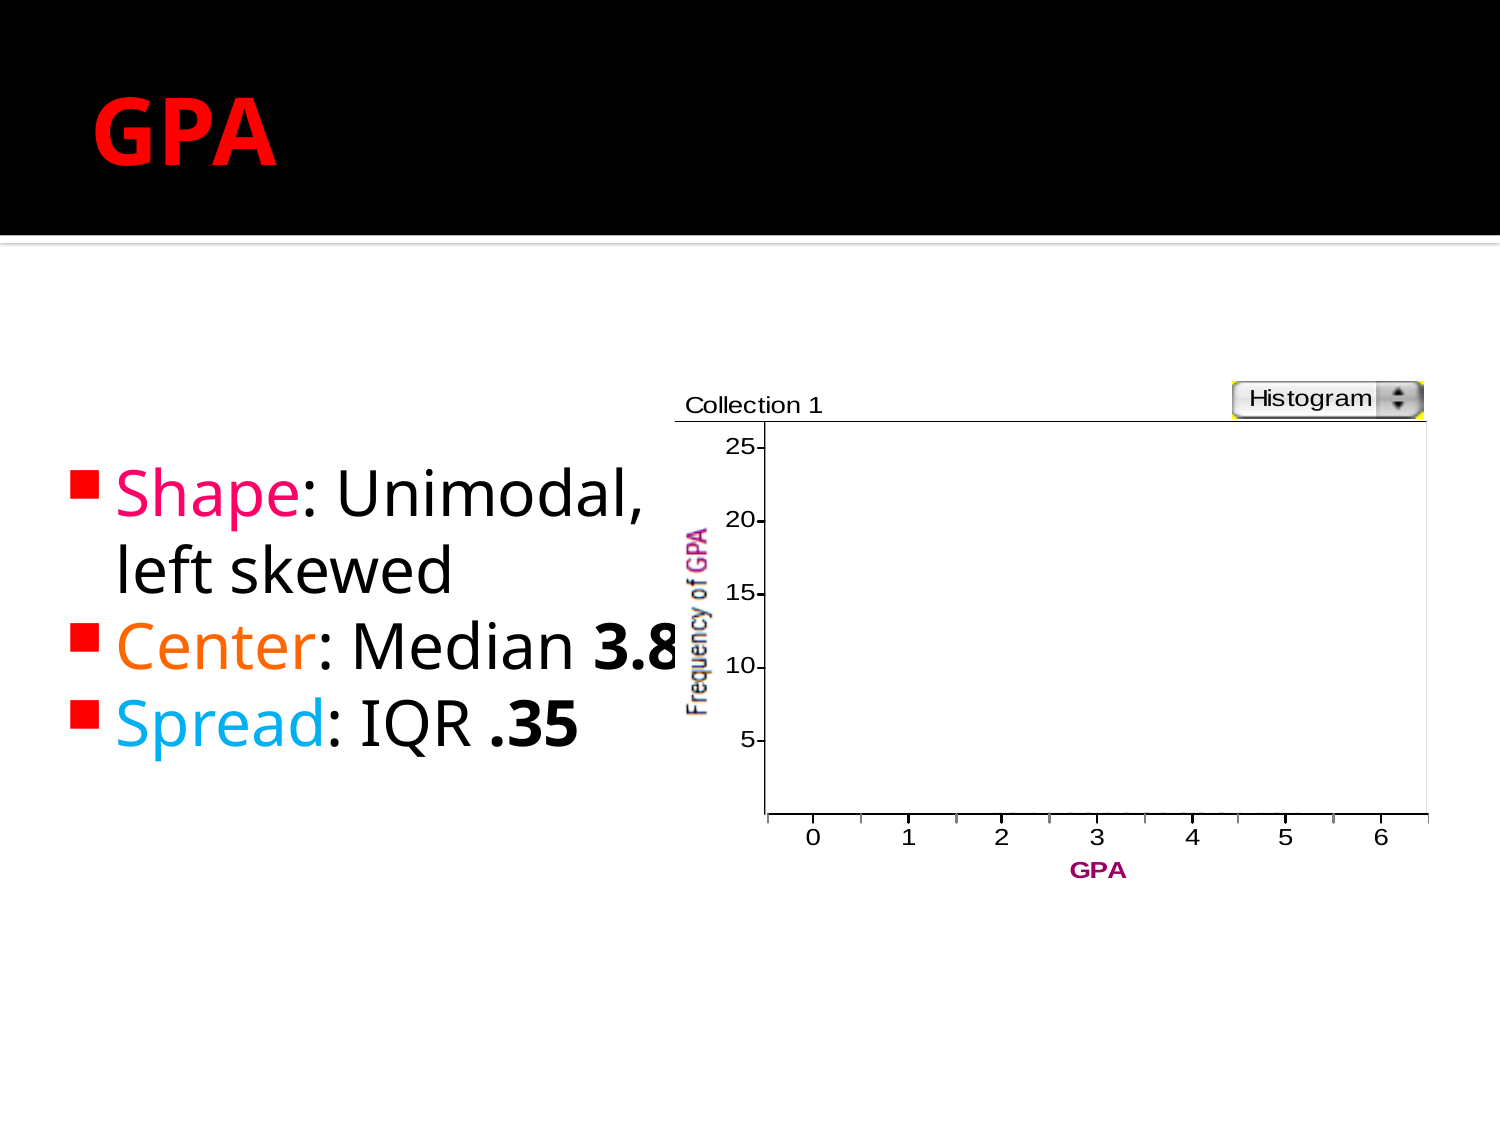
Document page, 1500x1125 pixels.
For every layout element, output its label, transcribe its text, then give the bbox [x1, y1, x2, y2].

title GPA [75, 25, 1425, 231]
picture [674, 374, 1429, 888]
list Shape: Unimodal, left skewed Center: Median 3.8 Spread: IQR .35 [37, 437, 669, 834]
